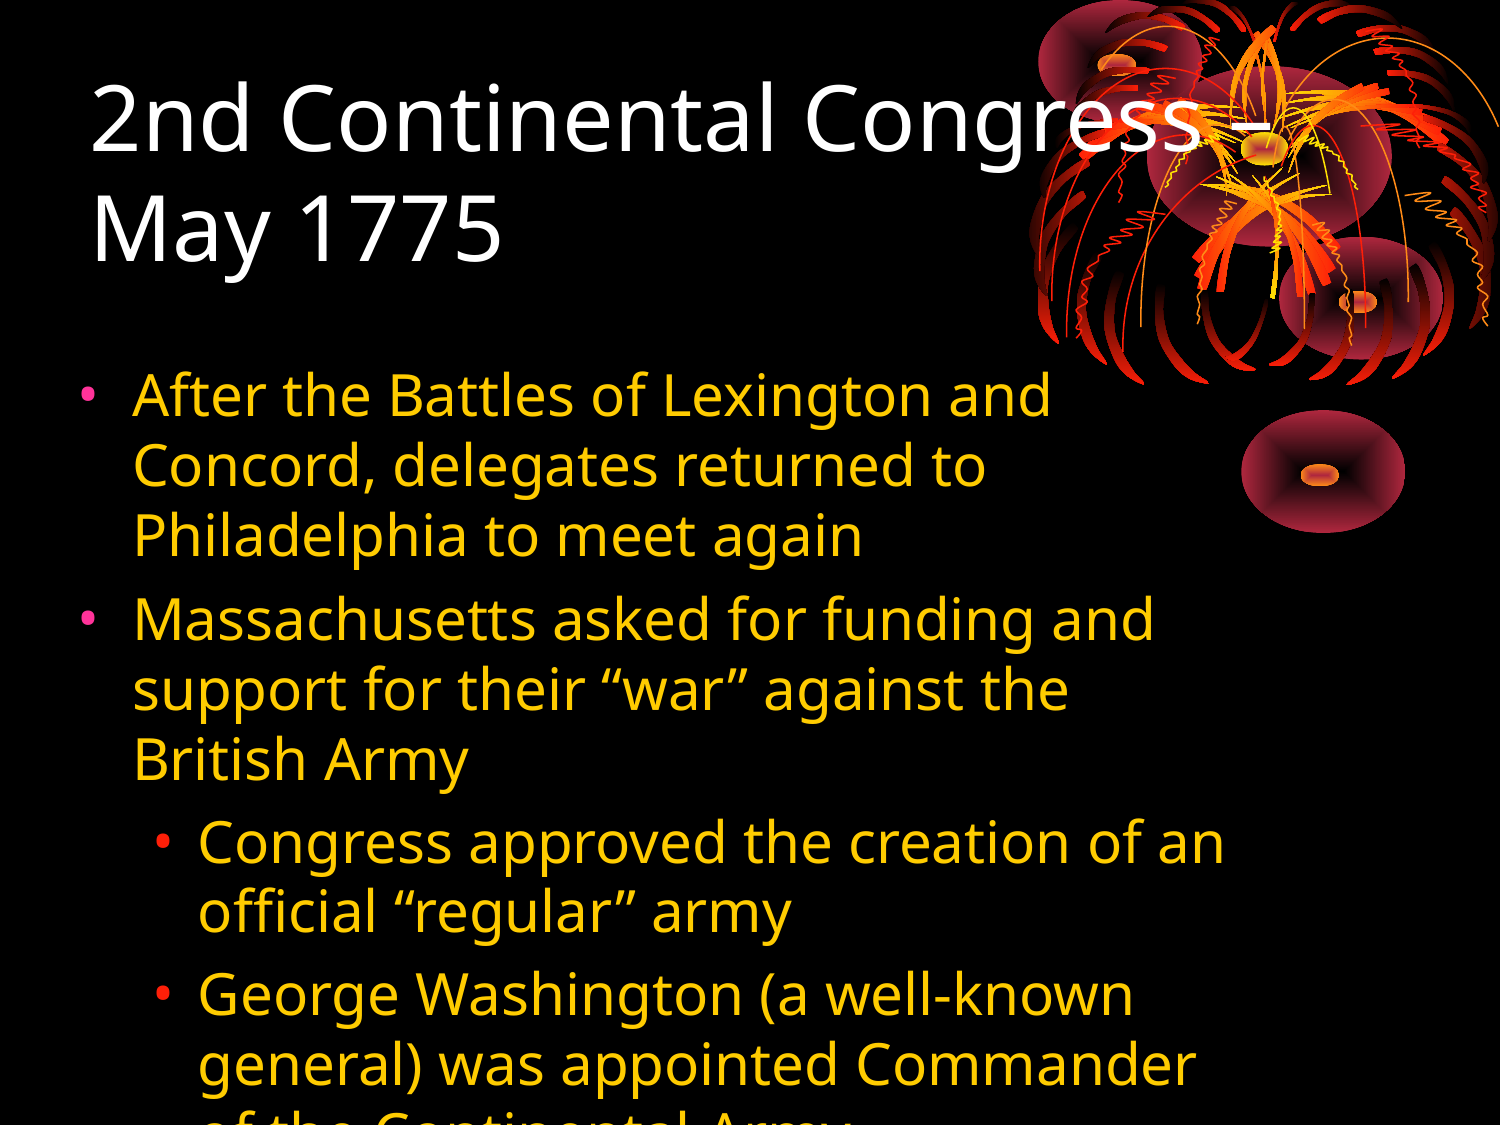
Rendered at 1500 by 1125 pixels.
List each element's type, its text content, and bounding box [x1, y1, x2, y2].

title 2nd Continental Congress – May 1775 [75, 49, 1388, 290]
list After the Battles of Lexington and Concord, delegates returned to Philadelphia to meet again Massachusetts asked for funding and support for their “war” against the British Army Congress approved the creation of an official “regular” army George Washington (a well-known general) was appointed Commander of the Continental Army [62, 350, 1263, 1125]
